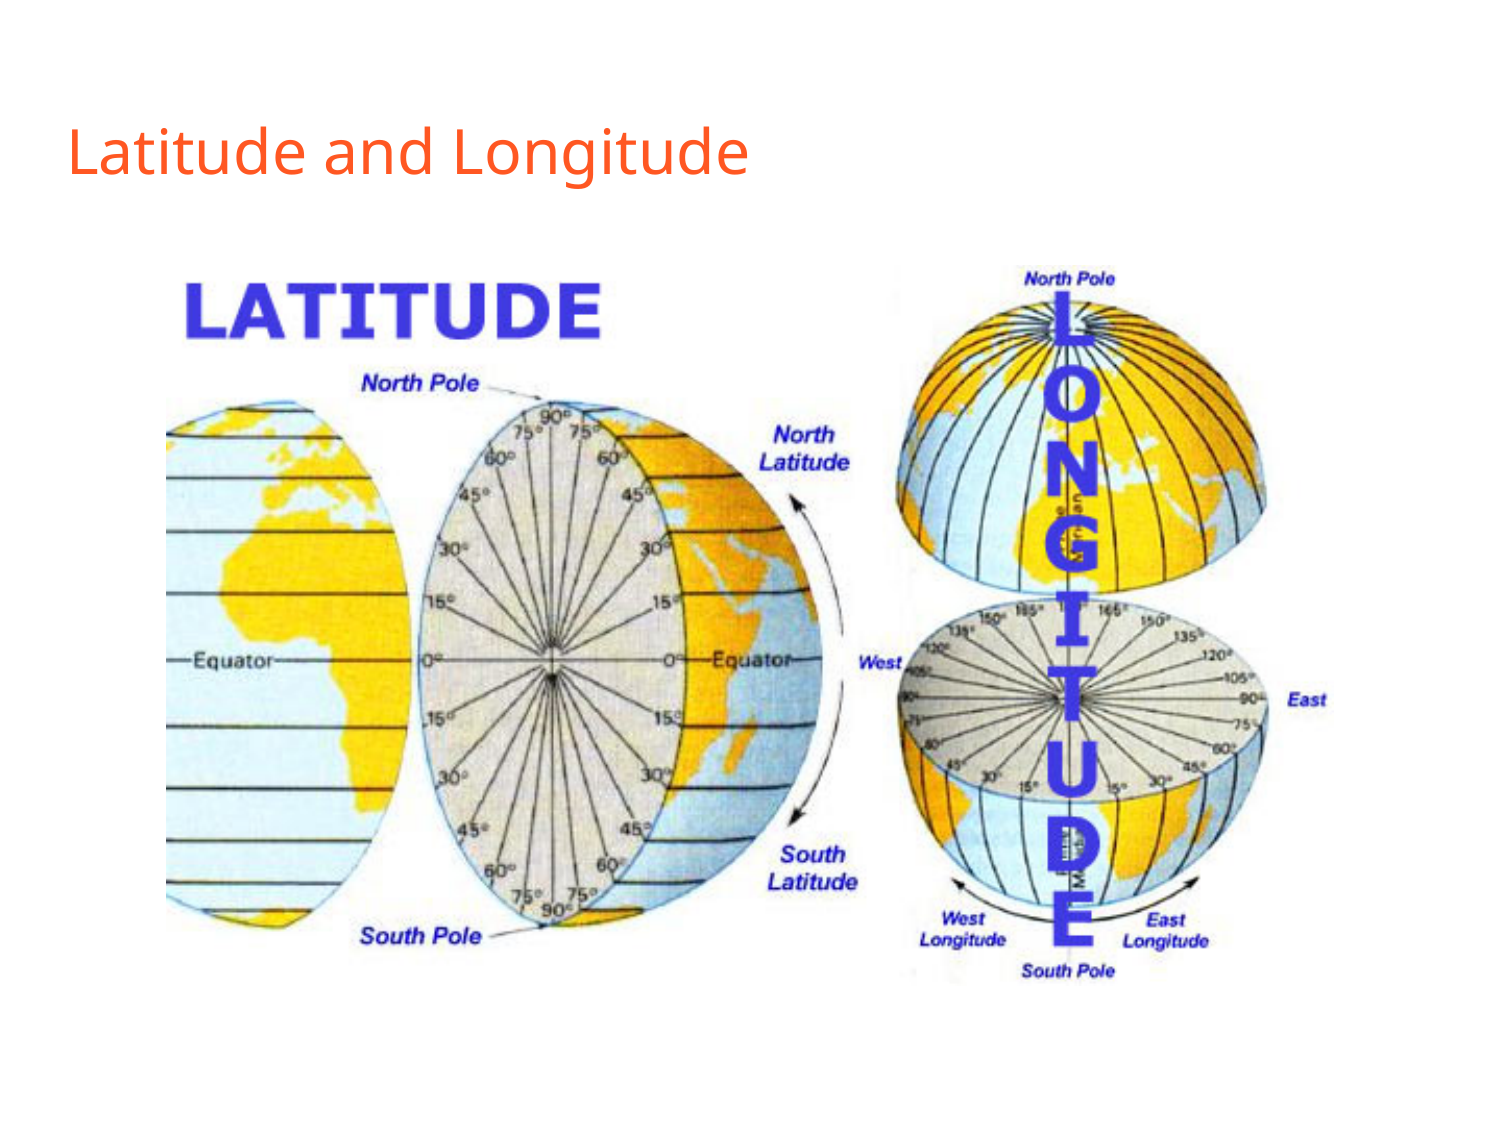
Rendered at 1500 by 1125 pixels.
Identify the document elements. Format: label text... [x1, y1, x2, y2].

title Latitude and Longitude [51, 97, 1449, 223]
picture [166, 264, 1334, 987]
